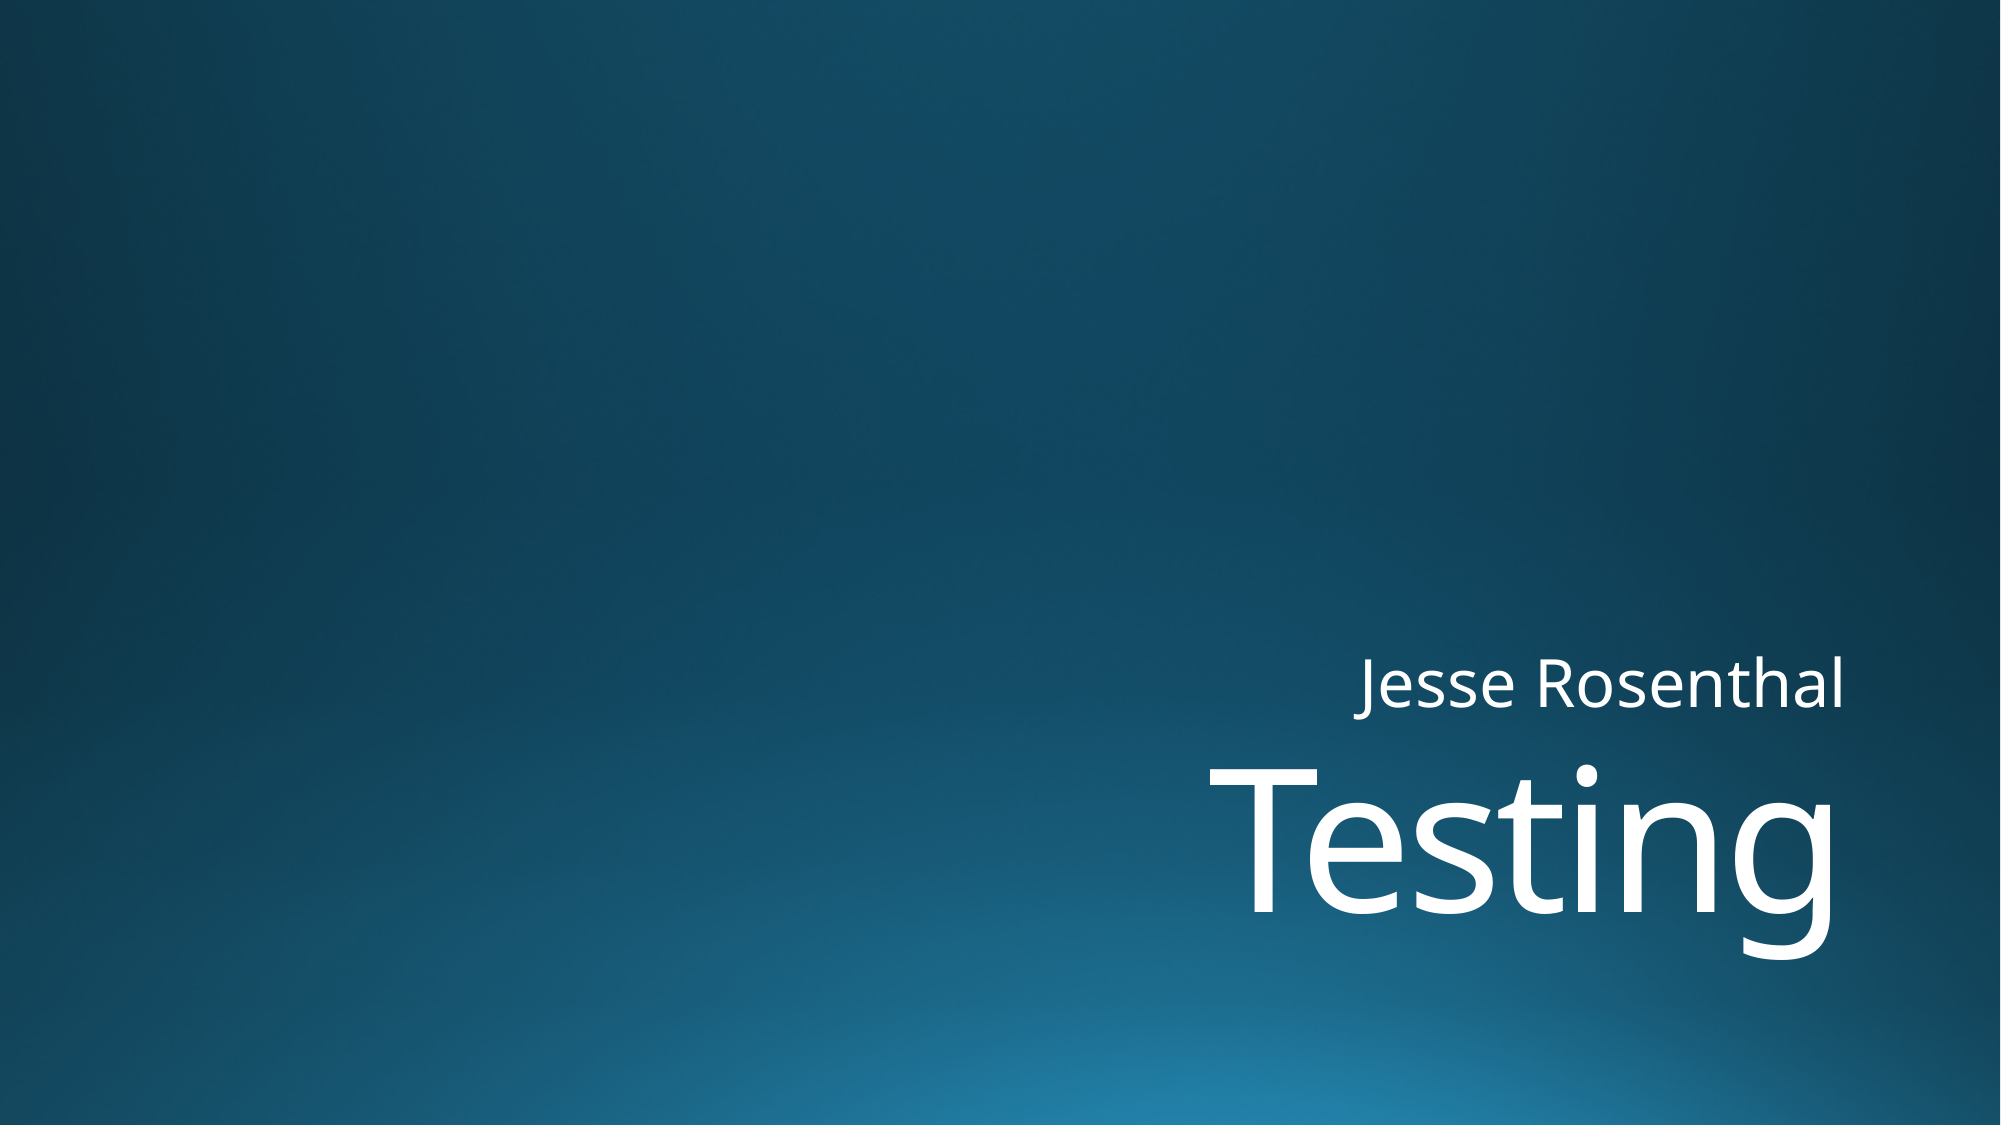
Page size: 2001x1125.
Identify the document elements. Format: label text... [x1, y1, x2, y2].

subtitle Jesse Rosenthal [362, 606, 1863, 730]
picture [0, 0, 2001, 1125]
title Testing [362, 732, 1863, 1002]
